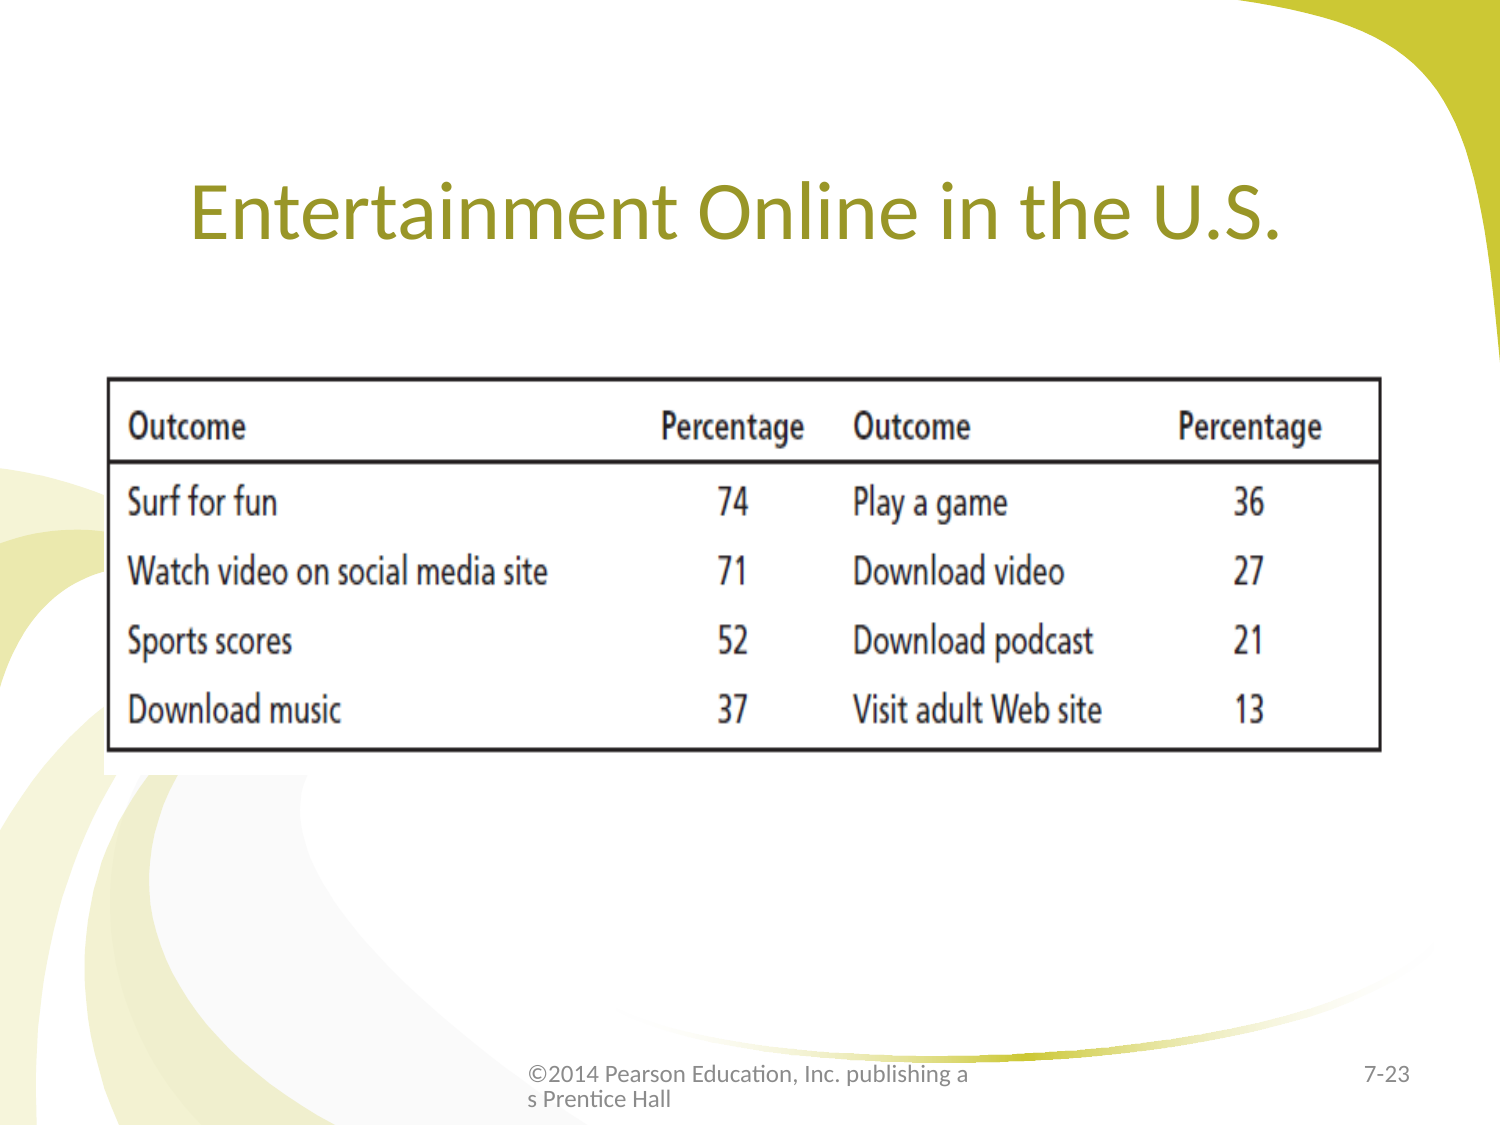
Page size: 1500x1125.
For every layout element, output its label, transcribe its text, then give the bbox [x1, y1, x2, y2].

slide_number 7-23 [1074, 1042, 1425, 1103]
title Entertainment Online in the U.S. [174, 99, 1363, 313]
picture [104, 362, 1396, 776]
footer ©2014 Pearson Education, Inc. publishing as Prentice Hall [512, 1042, 988, 1103]
